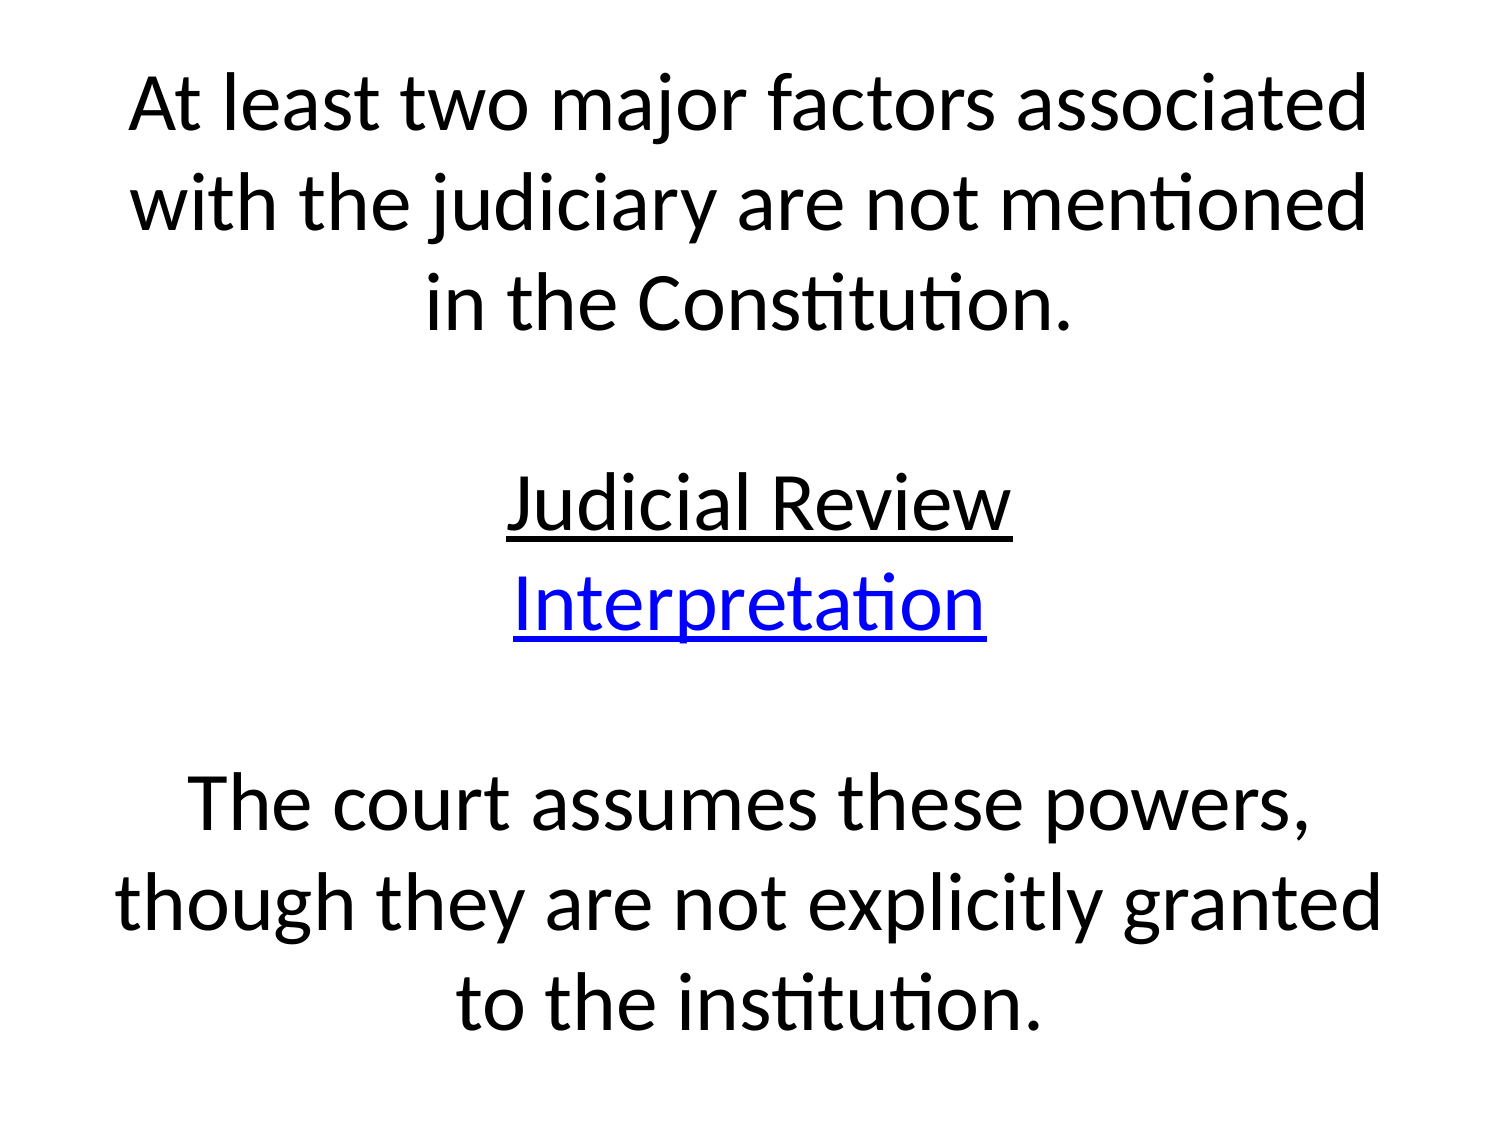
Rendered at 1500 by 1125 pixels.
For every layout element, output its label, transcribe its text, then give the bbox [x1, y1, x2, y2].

title At least two major factors associated with the judiciary are not mentioned in the Constitution. Judicial Review Interpretation The court assumes these powers, though they are not explicitly granted to the institution. [74, 44, 1426, 1051]
